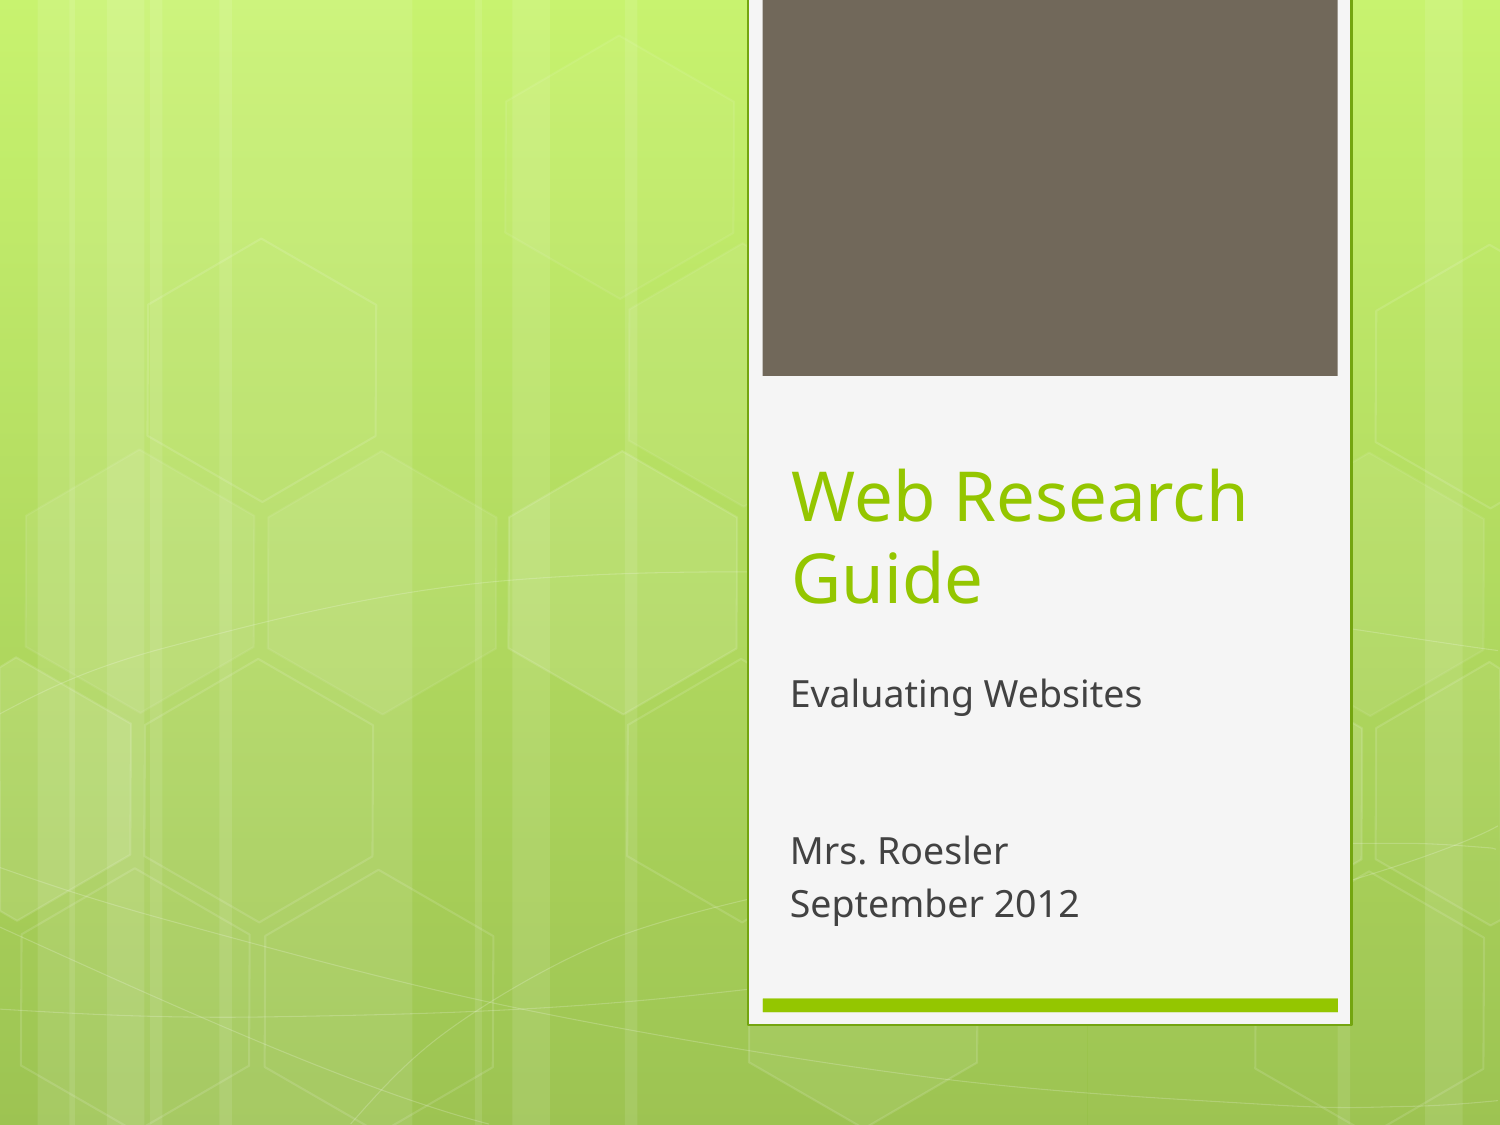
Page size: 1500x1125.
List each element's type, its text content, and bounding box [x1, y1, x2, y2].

subtitle Evaluating Websites Mrs. Roesler September 2012 [774, 662, 1318, 963]
title Web Research Guide [776, 444, 1320, 625]
